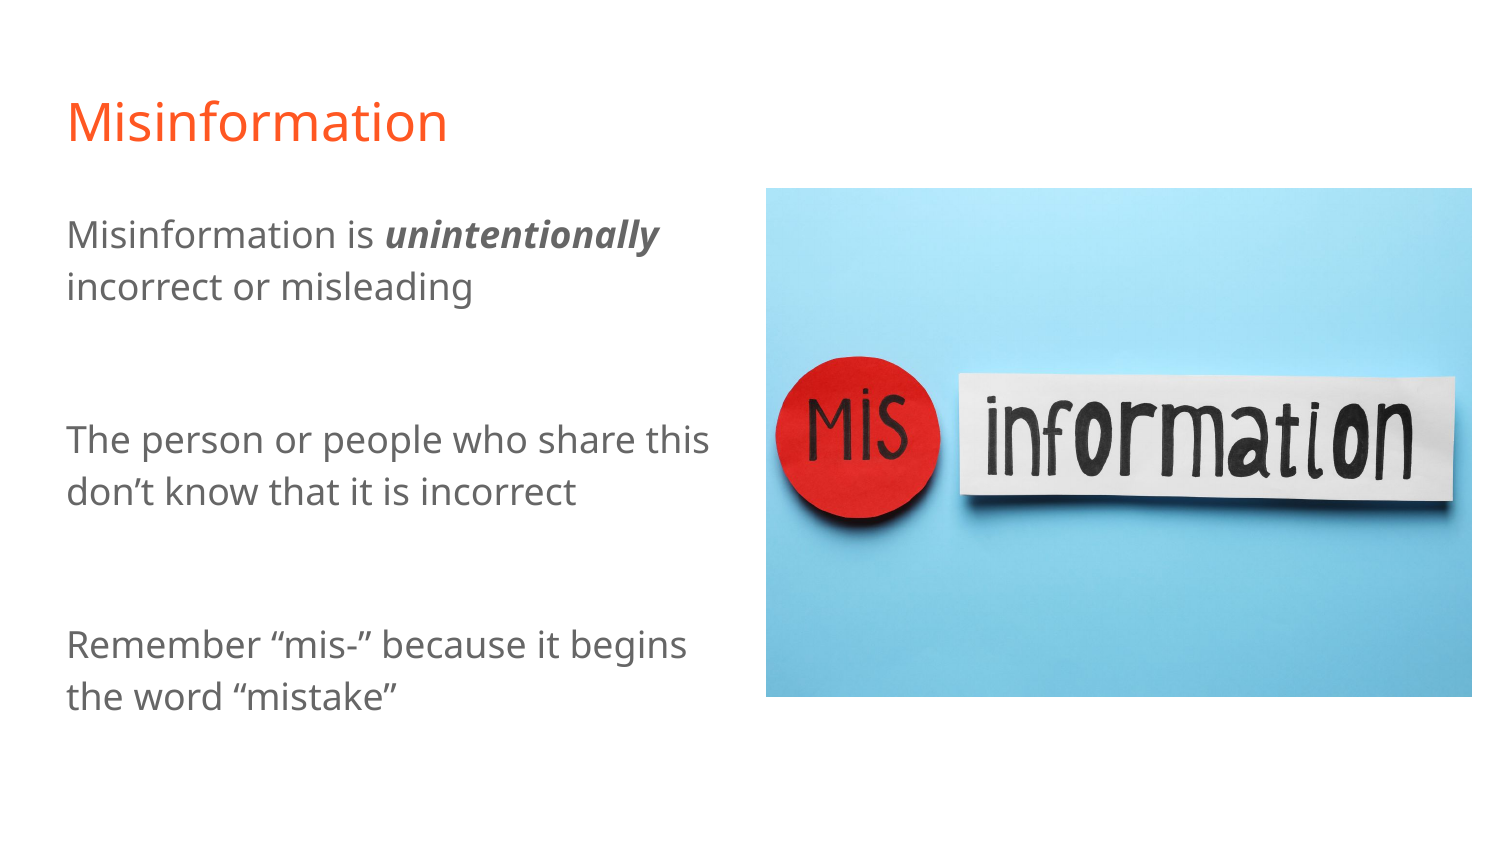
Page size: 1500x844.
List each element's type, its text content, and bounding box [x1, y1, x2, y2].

picture [766, 188, 1472, 697]
title Misinformation [51, 72, 1449, 167]
list Misinformation is unintentionally incorrect or misleading The person or people who share this don’t know that it is incorrect Remember “mis-” because it begins the word “mistake” [51, 189, 740, 750]
